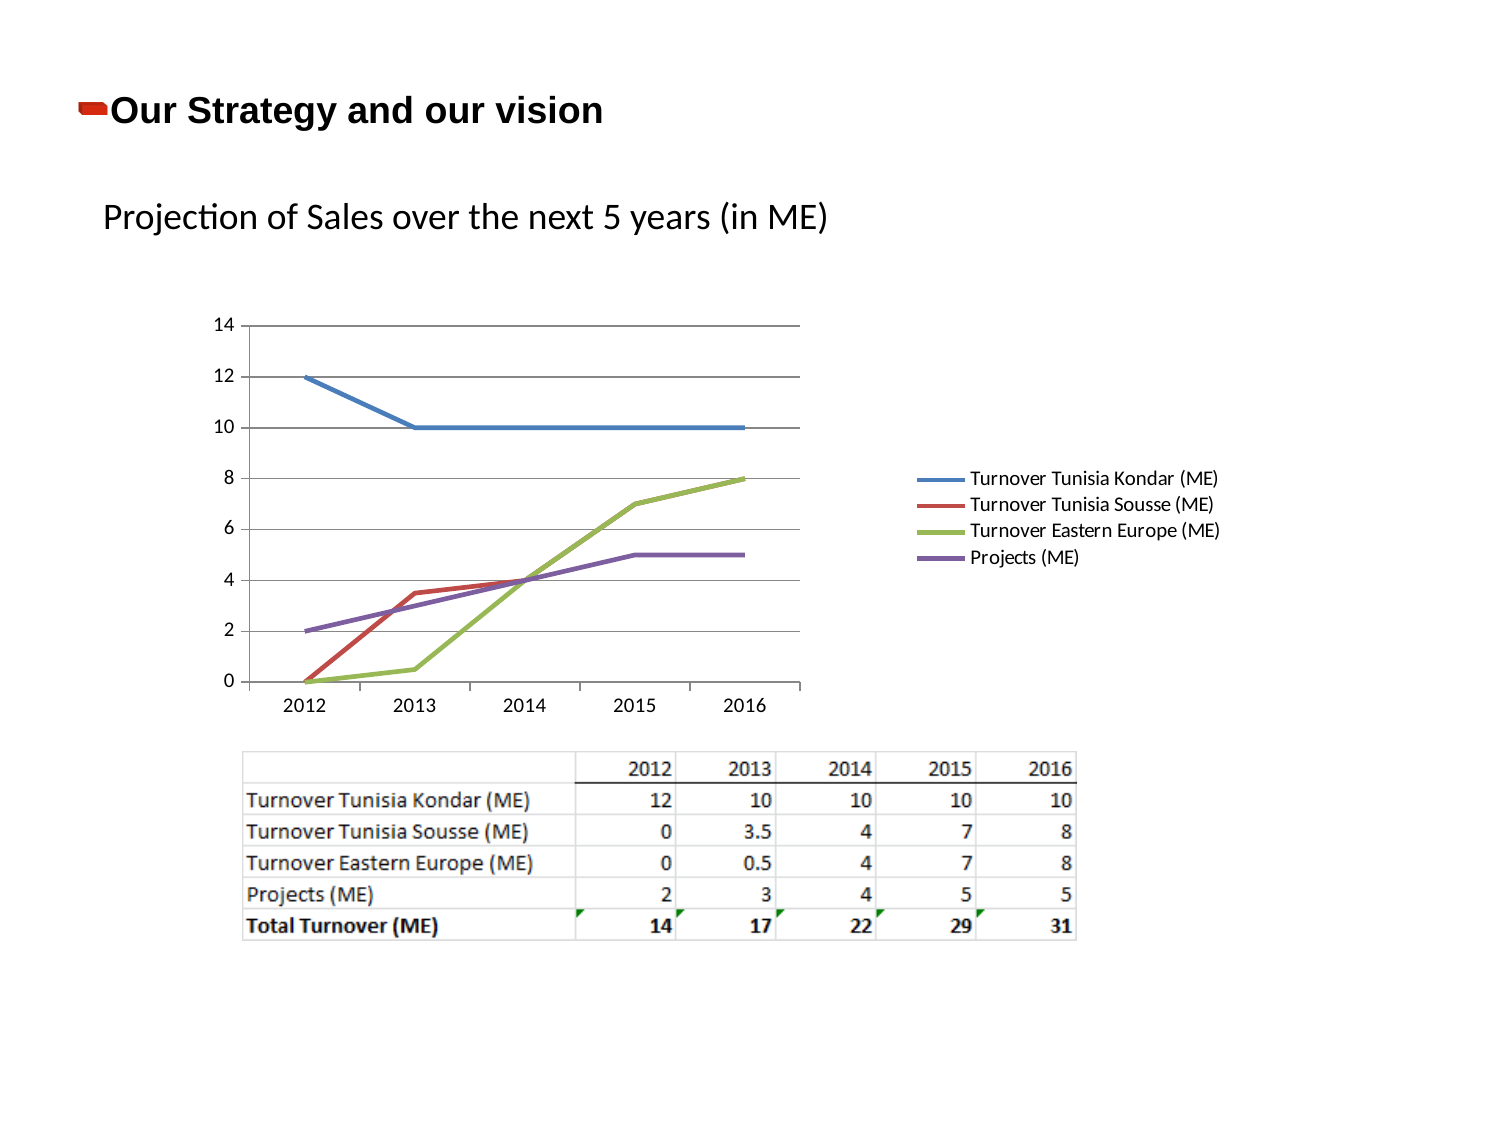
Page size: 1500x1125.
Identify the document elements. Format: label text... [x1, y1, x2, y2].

chart [111, 314, 1241, 725]
text_box Projection of Sales over the next 5 years (in ME) [88, 184, 998, 245]
picture [76, 99, 111, 118]
picture [241, 751, 1077, 941]
text_box Our Strategy and our vision [62, 78, 882, 139]
